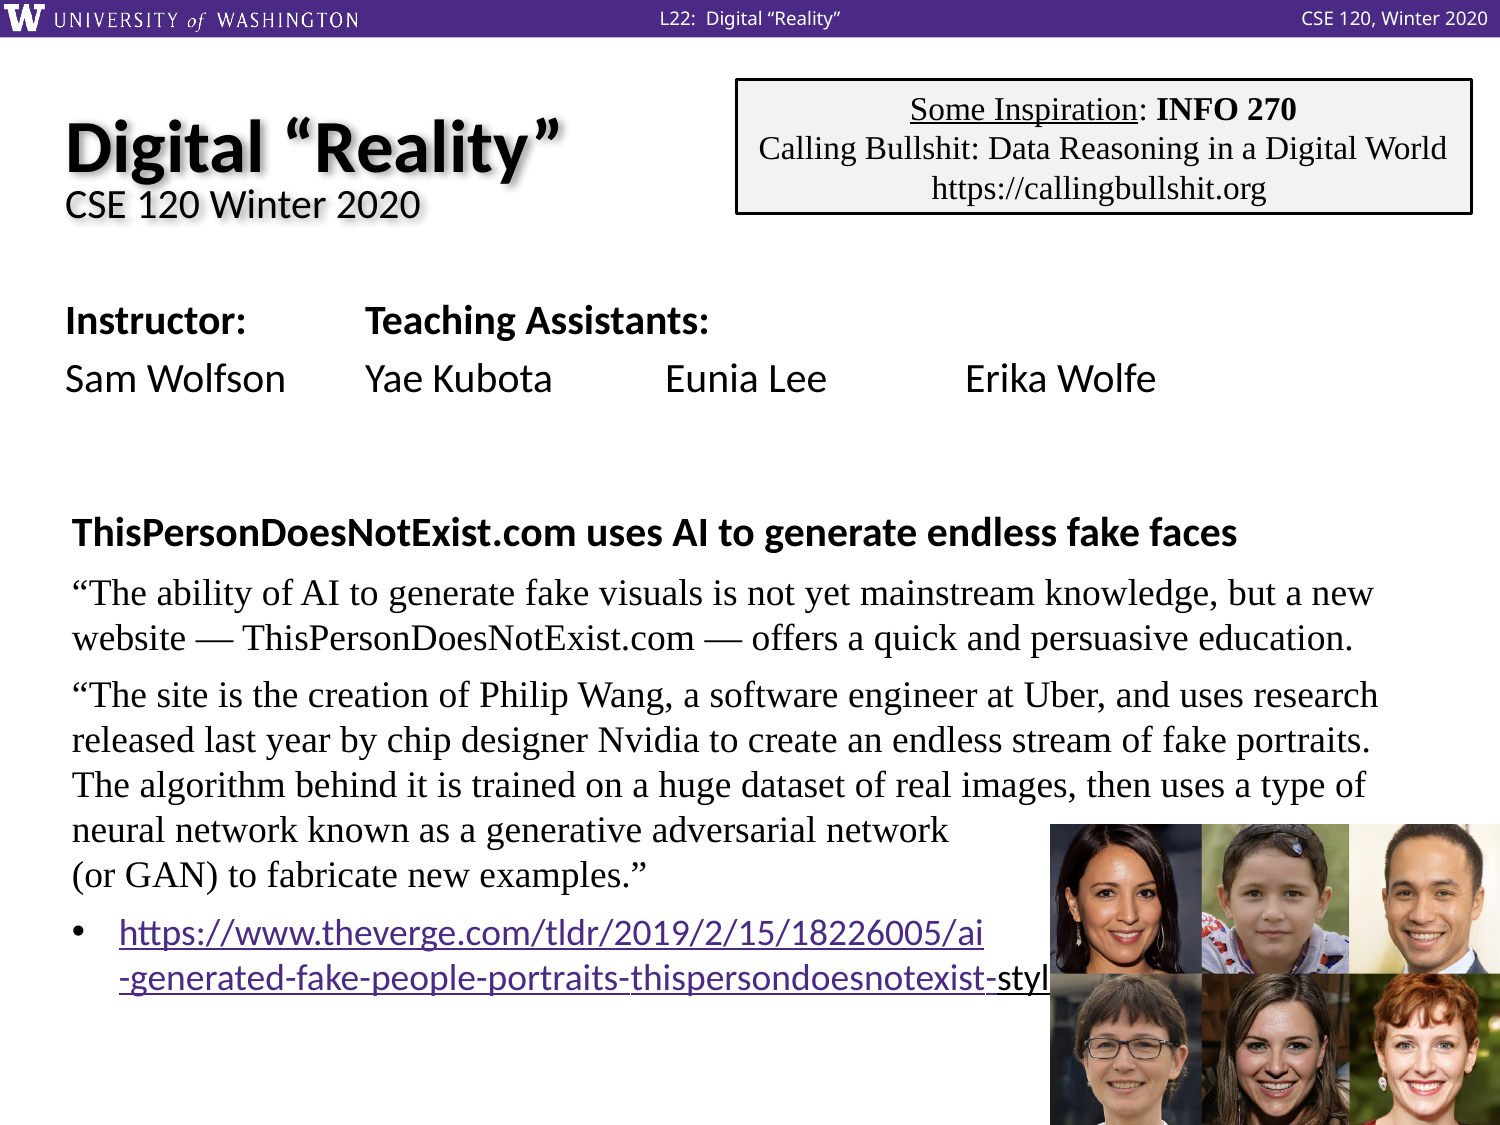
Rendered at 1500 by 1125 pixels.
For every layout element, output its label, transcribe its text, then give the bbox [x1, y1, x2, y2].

title Digital “Reality” CSE 120 Winter 2020 [49, 49, 1326, 284]
text_box ThisPersonDoesNotExist.com uses AI to generate endless fake faces “The ability of AI to generate fake visuals is not yet mainstream knowledge, but a new website — ThisPersonDoesNotExist.com — offers a quick and persuasive education. “The site is the creation of Philip Wang, a software engineer at Uber, and uses research released last year by chip designer Nvidia to create an endless stream of fake portraits. The algorithm behind it is trained on a huge dataset of real images, then uses a type of neural network known as a generative adversarial network (or GAN) to fabricate new examples.” https://www.theverge.com/tldr/2019/2/15/18226005/ ai-generated-fake-people-portraits-thispersondoesnotexist- stylegan [57, 497, 1438, 1006]
picture [1049, 824, 1500, 1125]
text_box Some Inspiration: INFO 270 Calling Bullshit: Data Reasoning in a Digital World https://callingbullshit.org [736, 79, 1472, 214]
subtitle Instructor: Teaching Assistants: Sam Wolfson Yae Kubota Eunia Lee Erika Wolfe [49, 284, 1423, 466]
picture [4, 4, 358, 32]
